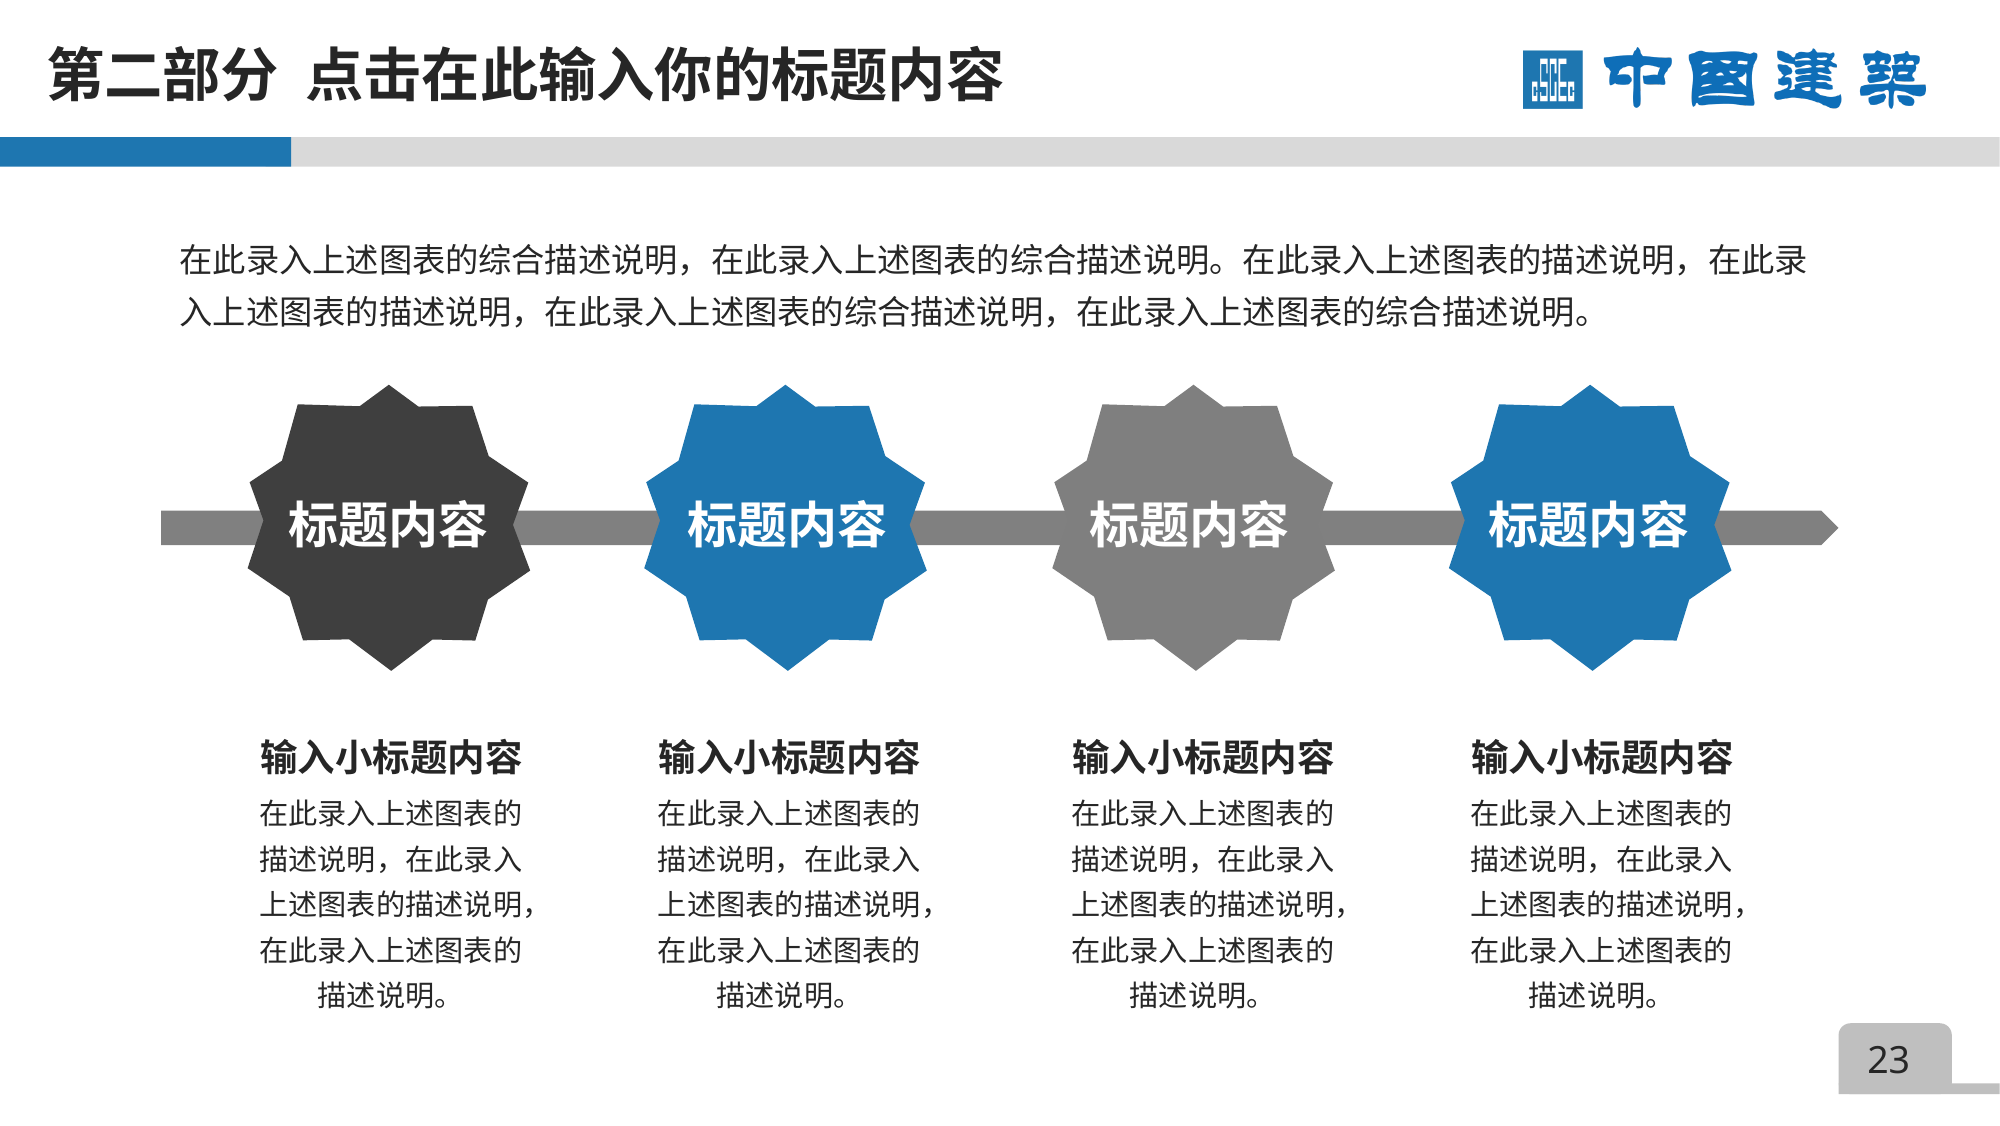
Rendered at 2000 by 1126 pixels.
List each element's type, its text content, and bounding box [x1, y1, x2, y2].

text_box 在此录入上述图表的描述说明，在此录入上述图表的描述说明，在此录入上述图表的描述说明。 [630, 777, 949, 1020]
text_box 在此录入上述图表的描述说明，在此录入上述图表的描述说明，在此录入上述图表的描述说明。 [1442, 777, 1761, 1020]
text_box [1050, 383, 1337, 673]
picture [1523, 47, 1926, 109]
text_box 标题内容 [1468, 483, 1709, 564]
text_box [245, 383, 533, 673]
text_box 在此录入上述图表的综合描述说明，在此录入上述图表的综合描述说明。在此录入上述图表的描述说明，在此录入上述图表的描述说明，在此录入上述图表的综合描述说明，在此录入上述图表的综合描述说明。 [164, 220, 1827, 339]
text_box 输入小标题内容 [245, 726, 538, 777]
text_box 标题内容 [667, 483, 908, 564]
text_box [516, 508, 657, 548]
text_box 在此录入上述图表的描述说明，在此录入上述图表的描述说明，在此录入上述图表的描述说明。 [1044, 777, 1362, 1020]
text_box [1446, 383, 1734, 673]
text_box 输入小标题内容 [1057, 726, 1350, 777]
text_box [642, 383, 929, 673]
text_box [159, 508, 261, 548]
text_box [913, 508, 1065, 548]
text_box 在此录入上述图表的描述说明，在此录入上述图表的描述说明，在此录入上述图表的描述说明。 [232, 777, 550, 1020]
text_box 第二部分 点击在此输入你的标题内容 [31, 31, 1083, 116]
text_box 输入小标题内容 [643, 726, 937, 777]
text_box 输入小标题内容 [1455, 726, 1749, 777]
text_box 标题内容 [1069, 483, 1310, 564]
text_box 标题内容 [267, 483, 509, 564]
text_box [1717, 508, 1841, 548]
text_box [1321, 508, 1462, 548]
